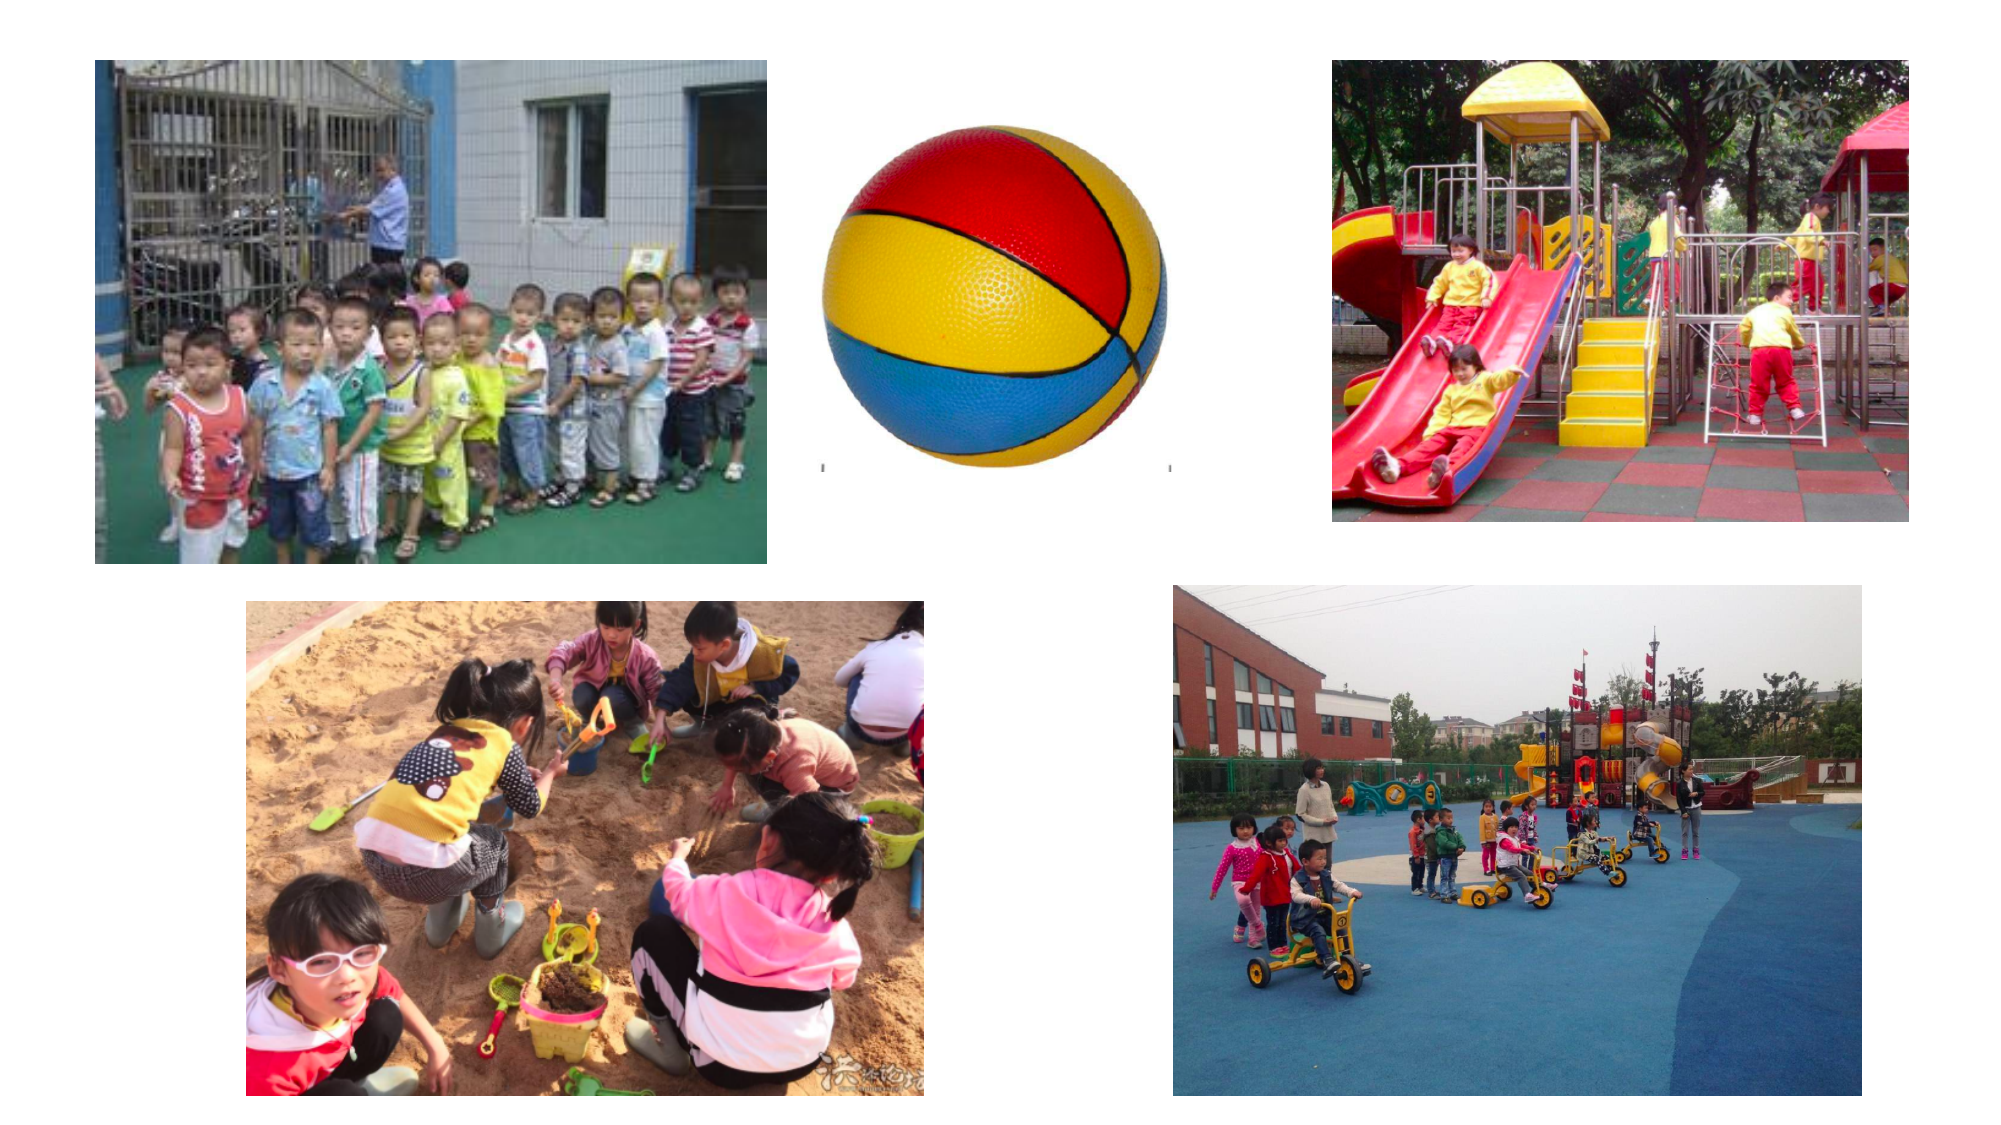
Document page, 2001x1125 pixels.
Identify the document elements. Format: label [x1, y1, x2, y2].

picture [1332, 60, 1909, 522]
picture [814, 110, 1186, 472]
picture [246, 601, 924, 1096]
picture [1173, 585, 1862, 1096]
picture [95, 60, 767, 564]
